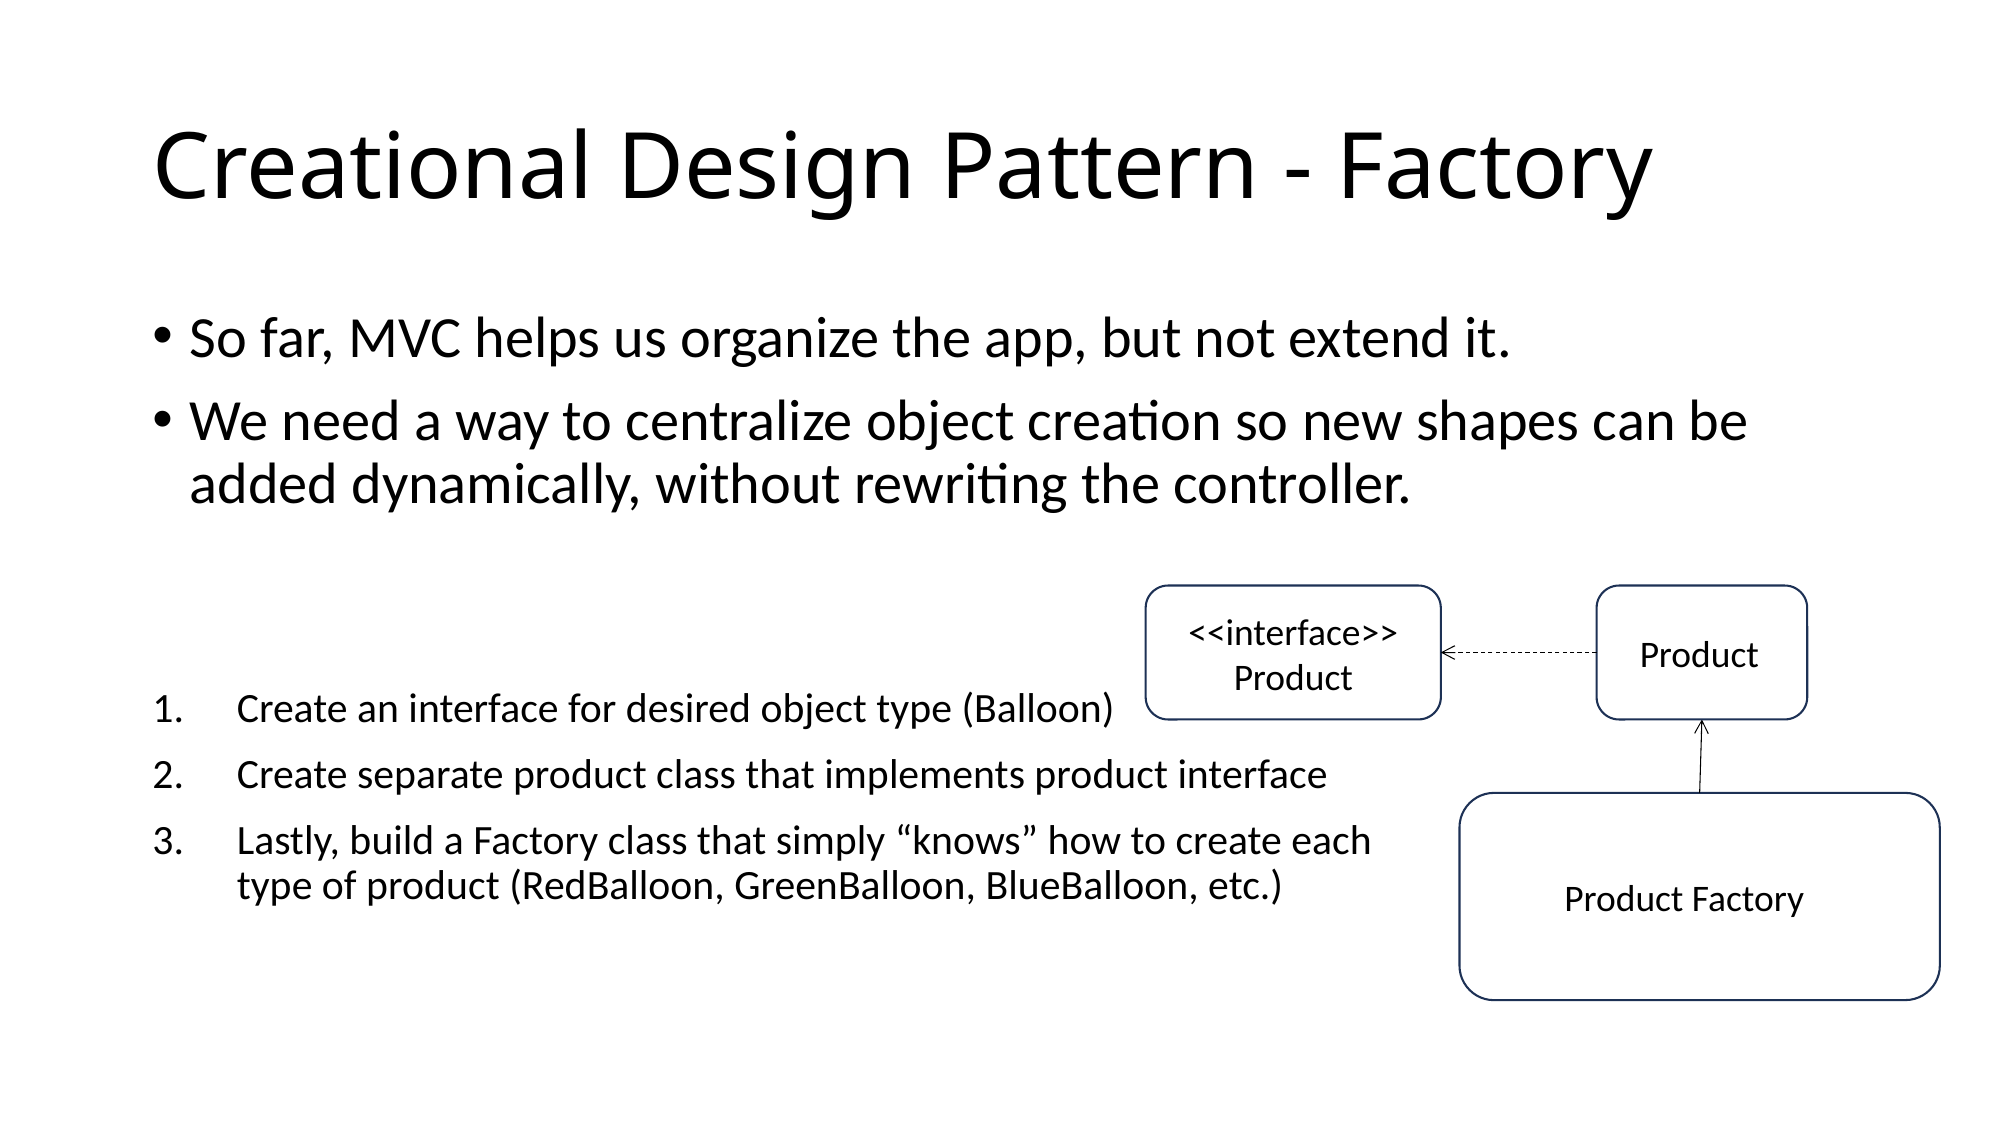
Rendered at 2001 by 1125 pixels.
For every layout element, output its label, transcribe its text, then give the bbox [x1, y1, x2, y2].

list So far, MVC helps us organize the app, but not extend it. We need a way to centralize object creation so new shapes can be added dynamically, without rewriting the controller. Create an interface for desired object type (Balloon) Create separate product class that implements product interface Lastly, build a Factory class that simply “knows” how to create each type of product (RedBalloon, GreenBalloon, BlueBalloon, etc.) [137, 299, 1863, 1066]
title Creational Design Pattern - Factory [137, 59, 1863, 278]
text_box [1145, 585, 1940, 1001]
